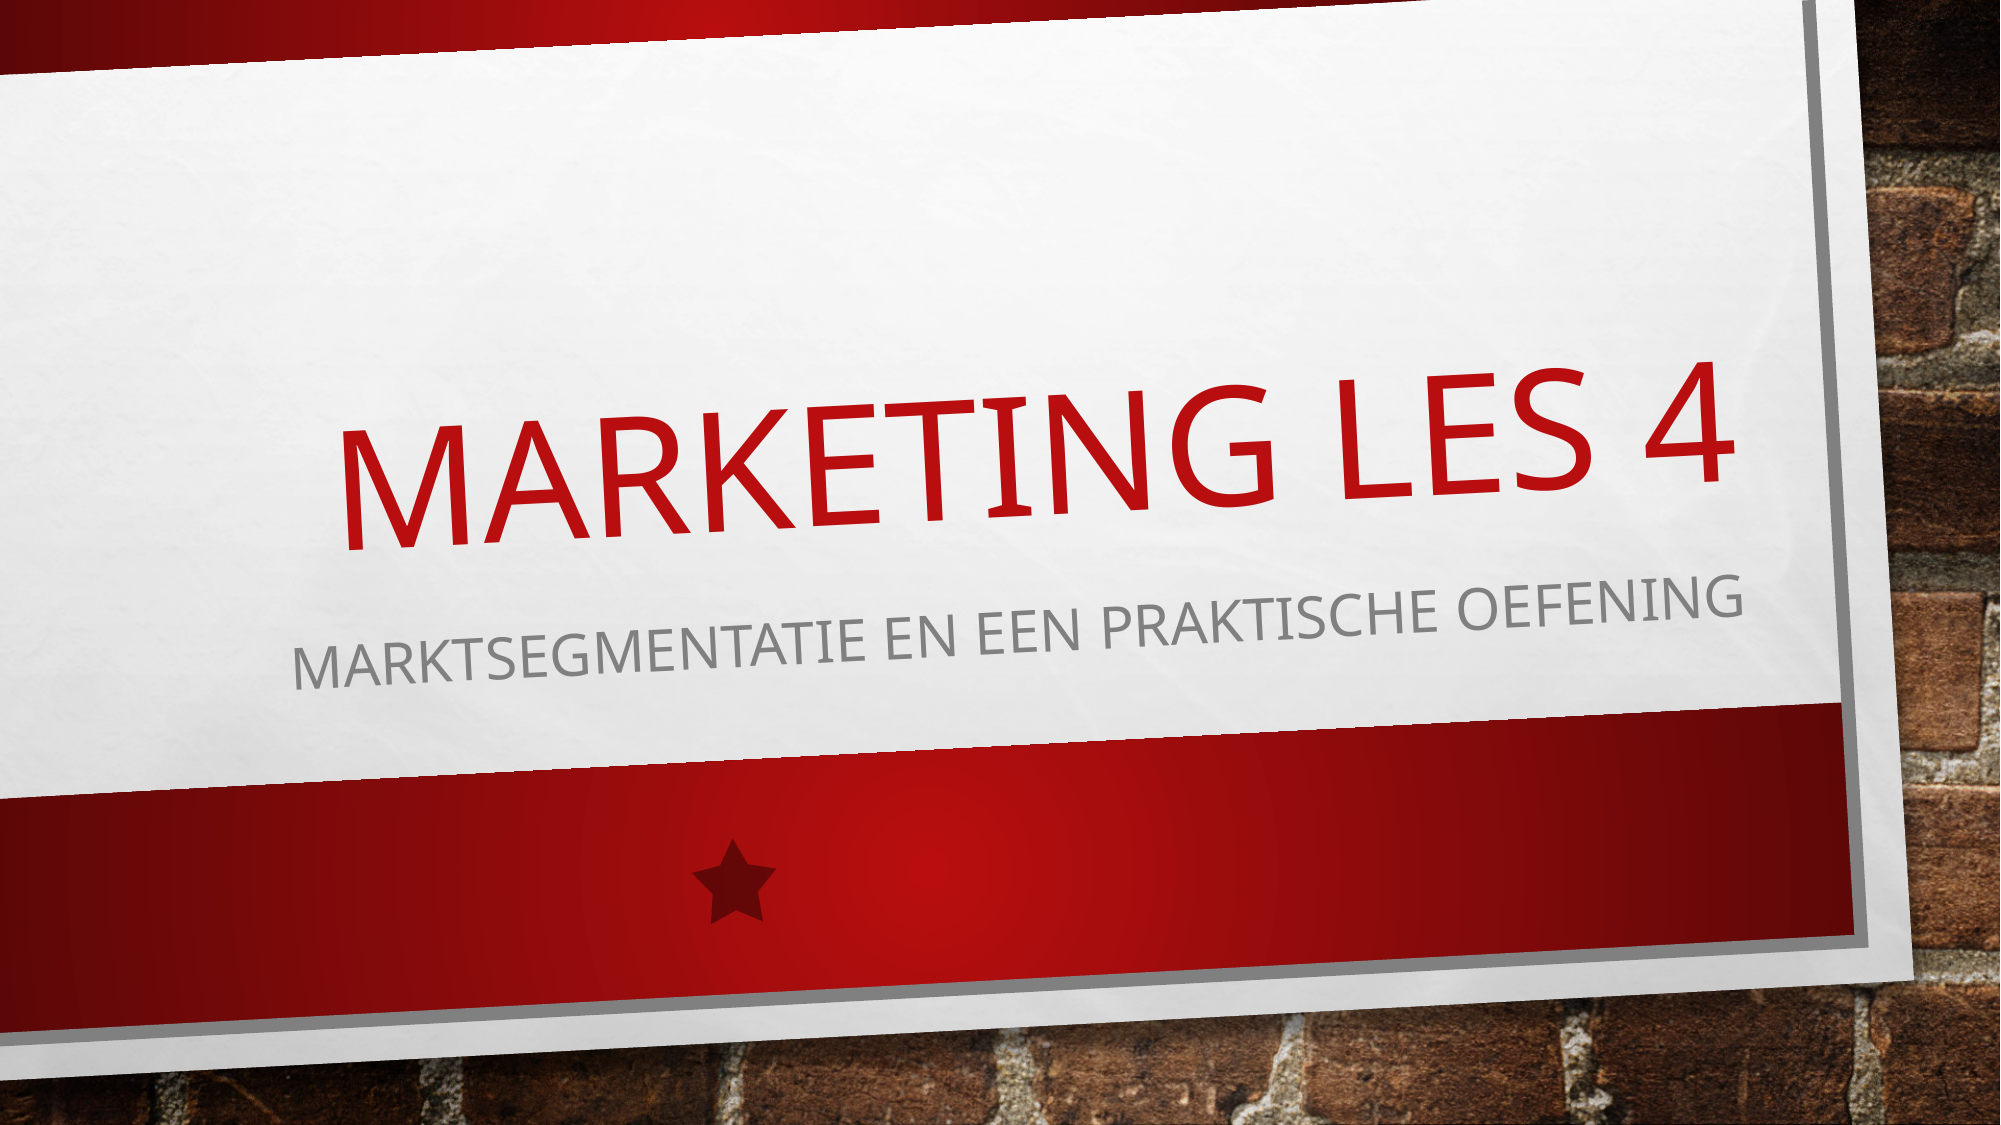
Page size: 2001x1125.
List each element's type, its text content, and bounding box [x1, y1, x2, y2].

subtitle Marktsegmentatie en een praktische oefening [159, 533, 1763, 708]
title Marketing les 4 [135, 67, 1758, 605]
picture [0, 0, 2000, 1125]
